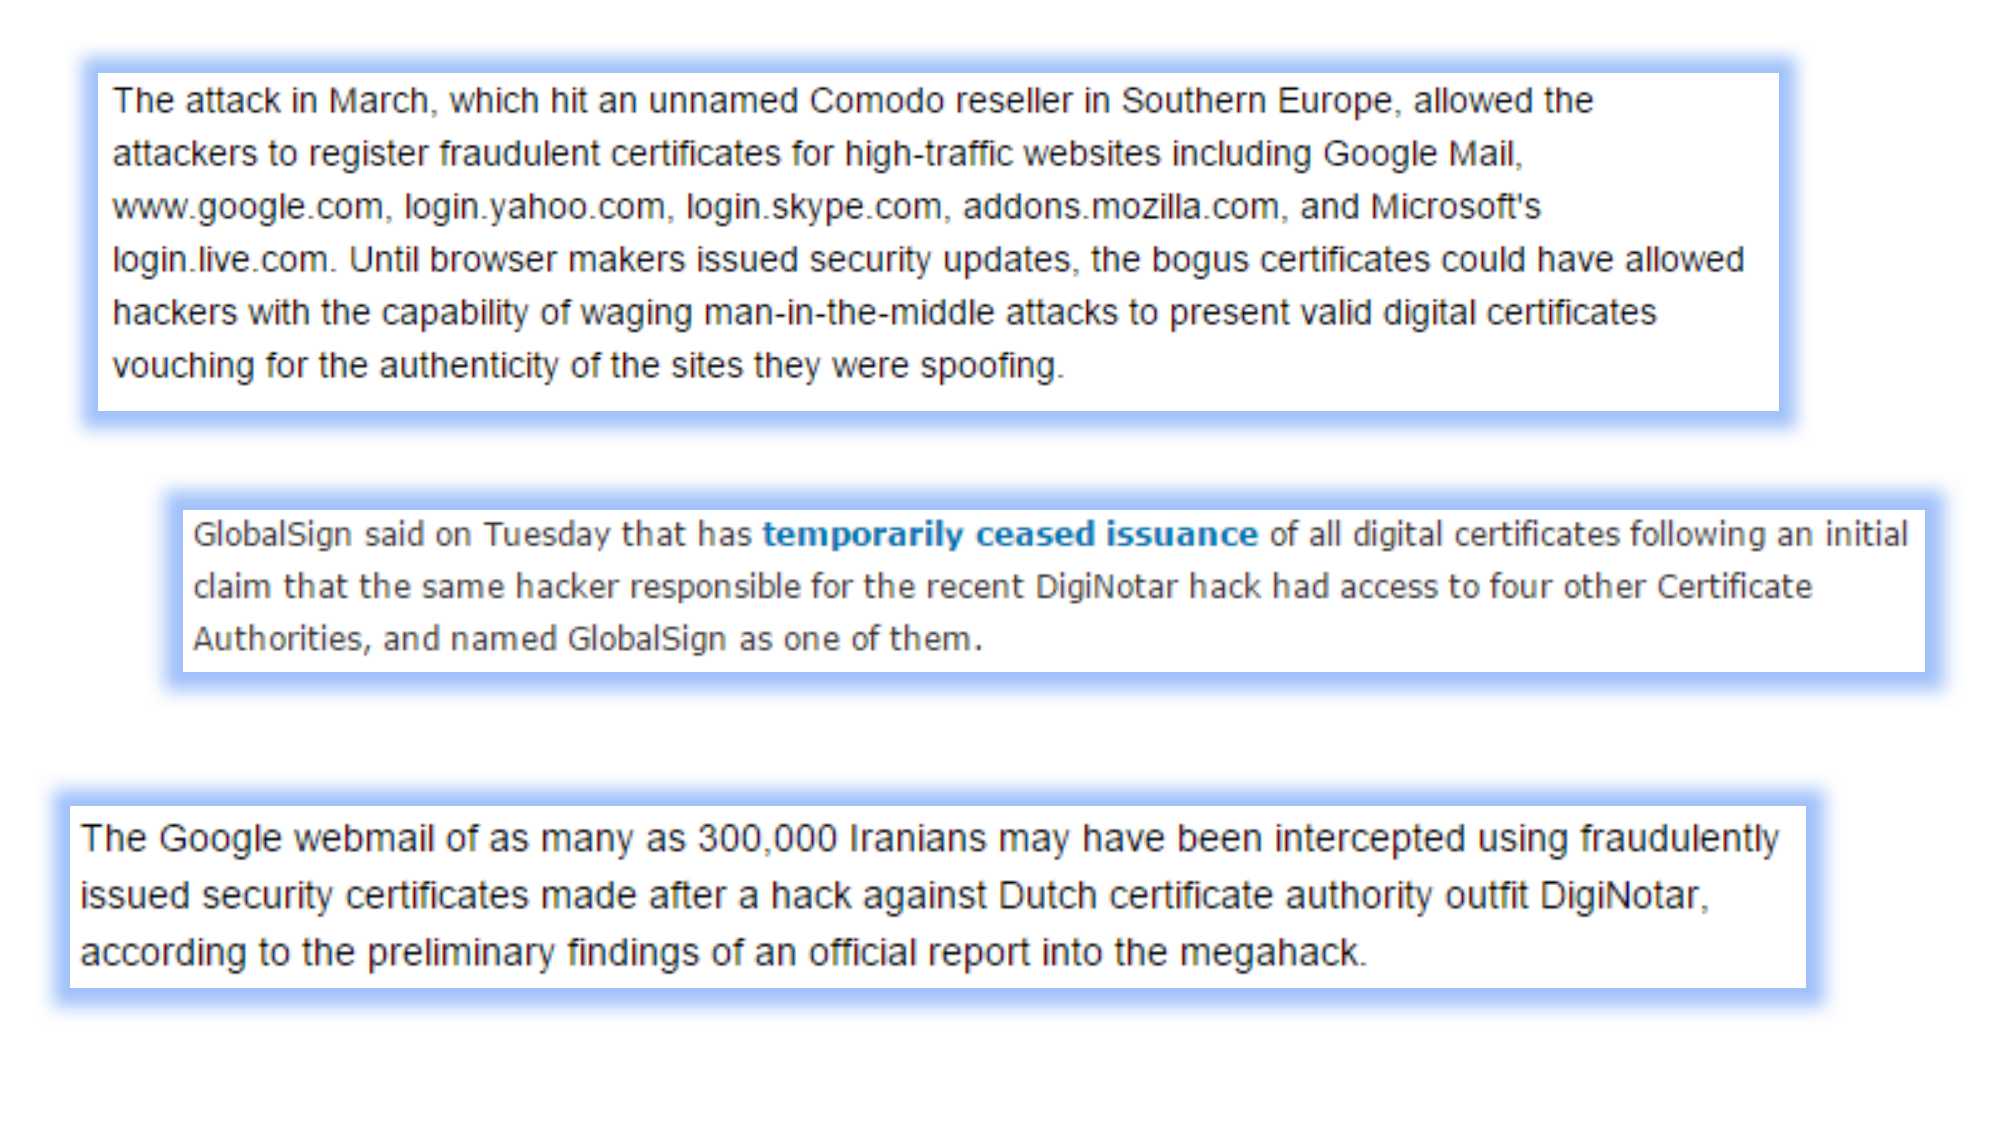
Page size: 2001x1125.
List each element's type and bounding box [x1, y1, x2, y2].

picture [70, 806, 1806, 988]
picture [183, 510, 1925, 672]
picture [98, 73, 1779, 411]
